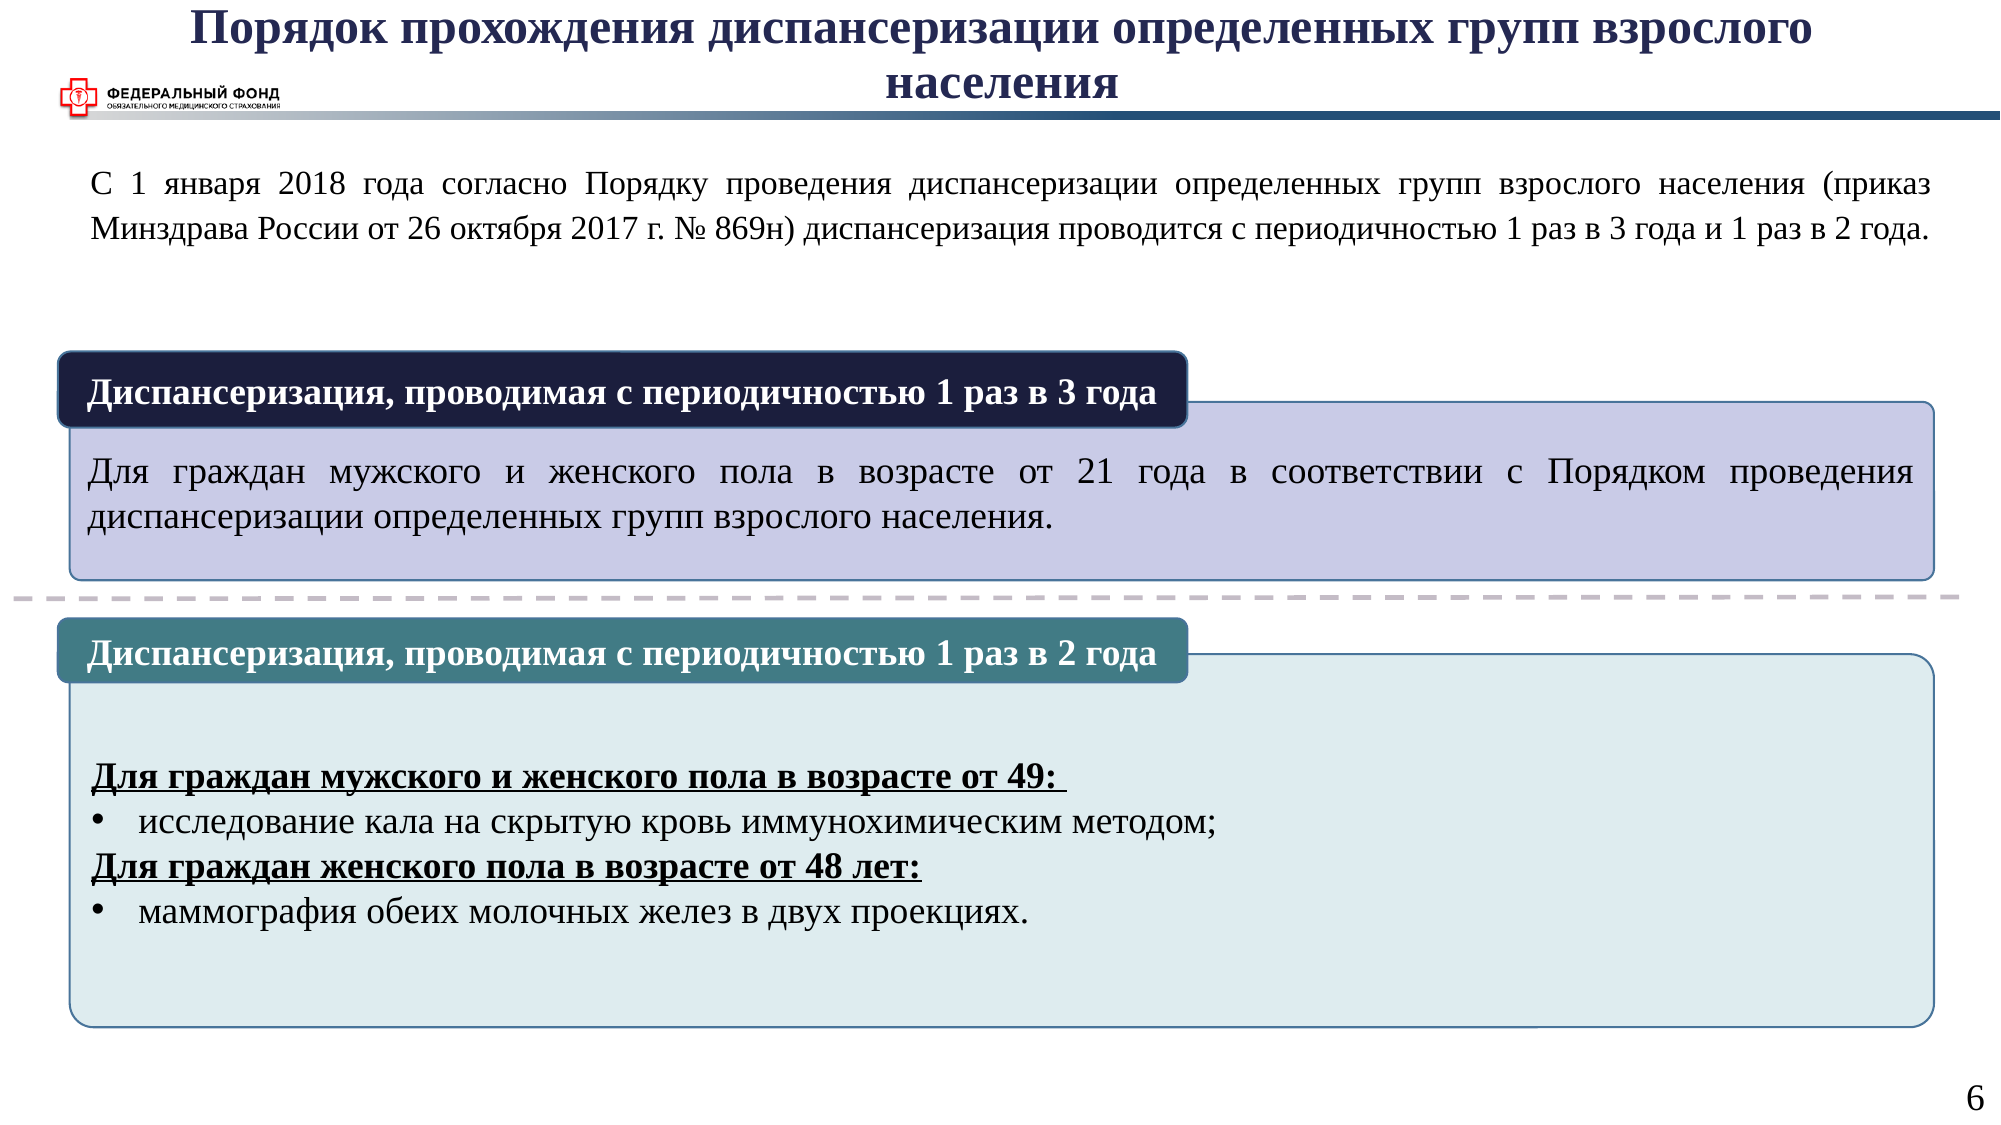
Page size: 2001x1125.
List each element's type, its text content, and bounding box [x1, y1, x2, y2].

slide_number 6 [1550, 1065, 2000, 1125]
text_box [57, 618, 1934, 1028]
text_box Порядок прохождения диспансеризации определенных групп взрослого населения [57, 6, 1947, 103]
picture [58, 103, 280, 120]
list С 1 января 2018 года согласно Порядку проведения диспансеризации определенных групп взрослого населения (приказ Минздрава России от 26 октября 2017 г. № 869н) диспансеризация проводится с периодичностью 1 раз в 3 года и 1 раз в 2 года. [75, 149, 1947, 299]
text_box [57, 351, 1934, 581]
